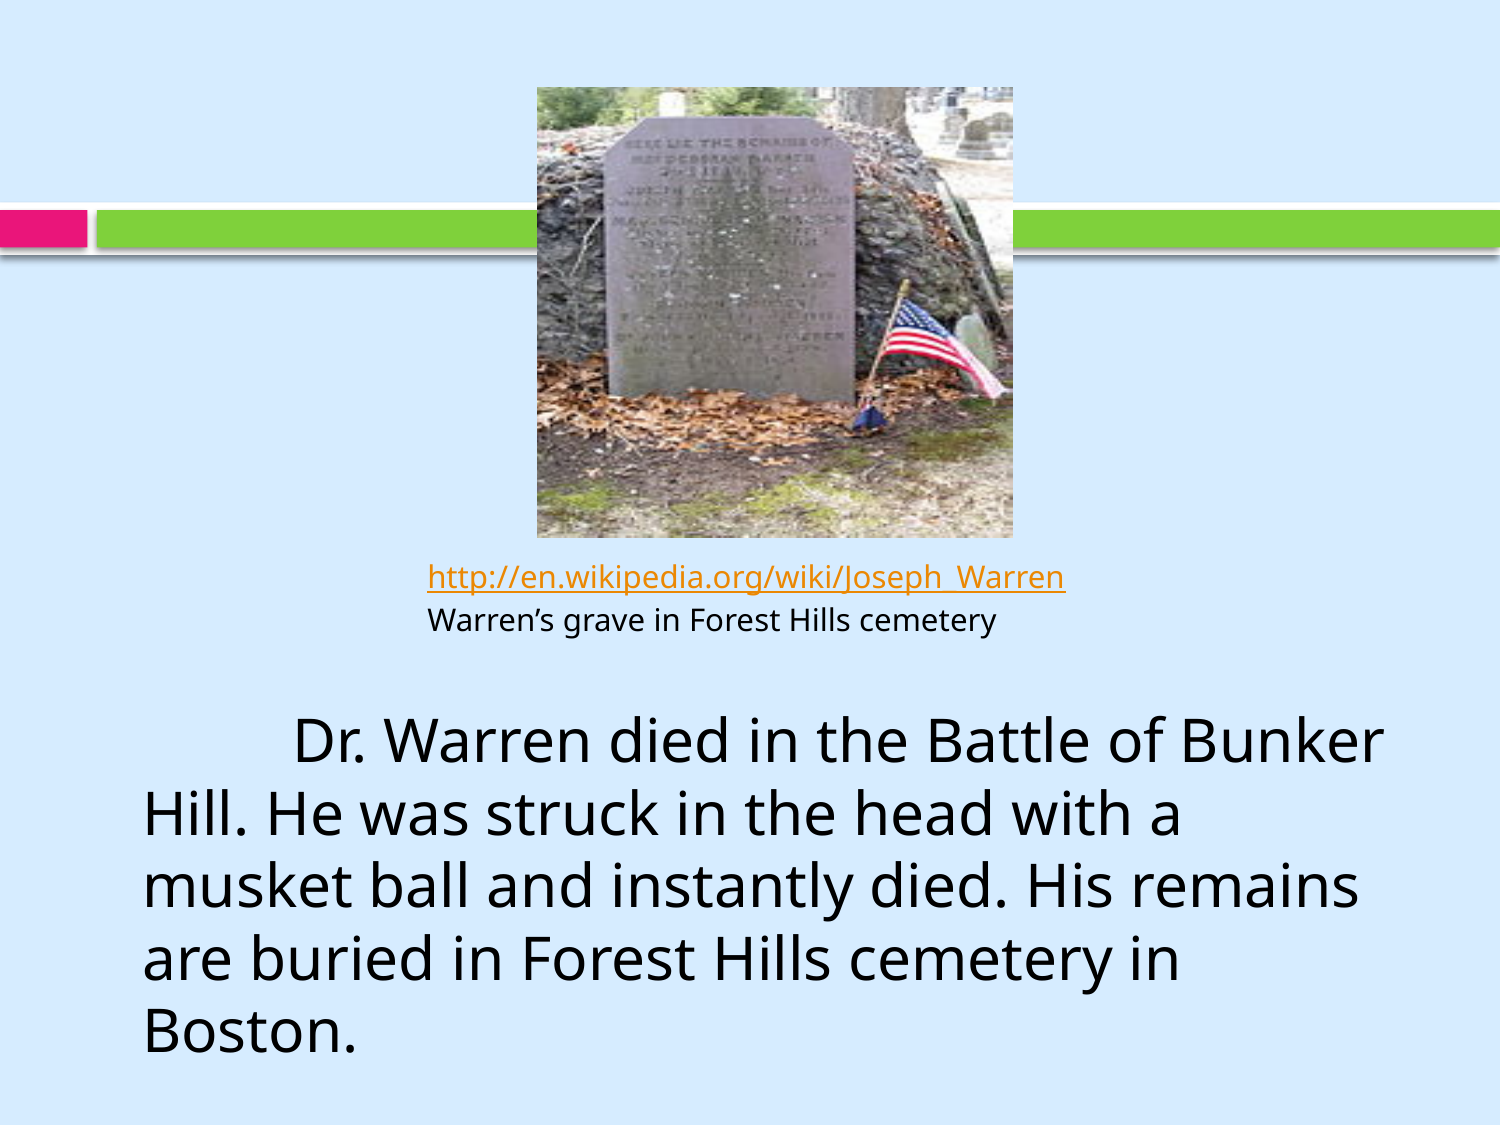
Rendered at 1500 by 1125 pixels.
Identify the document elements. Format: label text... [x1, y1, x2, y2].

list Dr. Warren died in the Battle of Bunker Hill. He was struck in the head with a musket ball and instantly died. His remains are buried in Forest Hills cemetery in Boston. [75, 695, 1425, 1125]
picture [537, 87, 1013, 538]
text_box http://en.wikipedia.org/wiki/Joseph_Warren Warren’s grave in Forest Hills cemetery [412, 549, 1138, 645]
